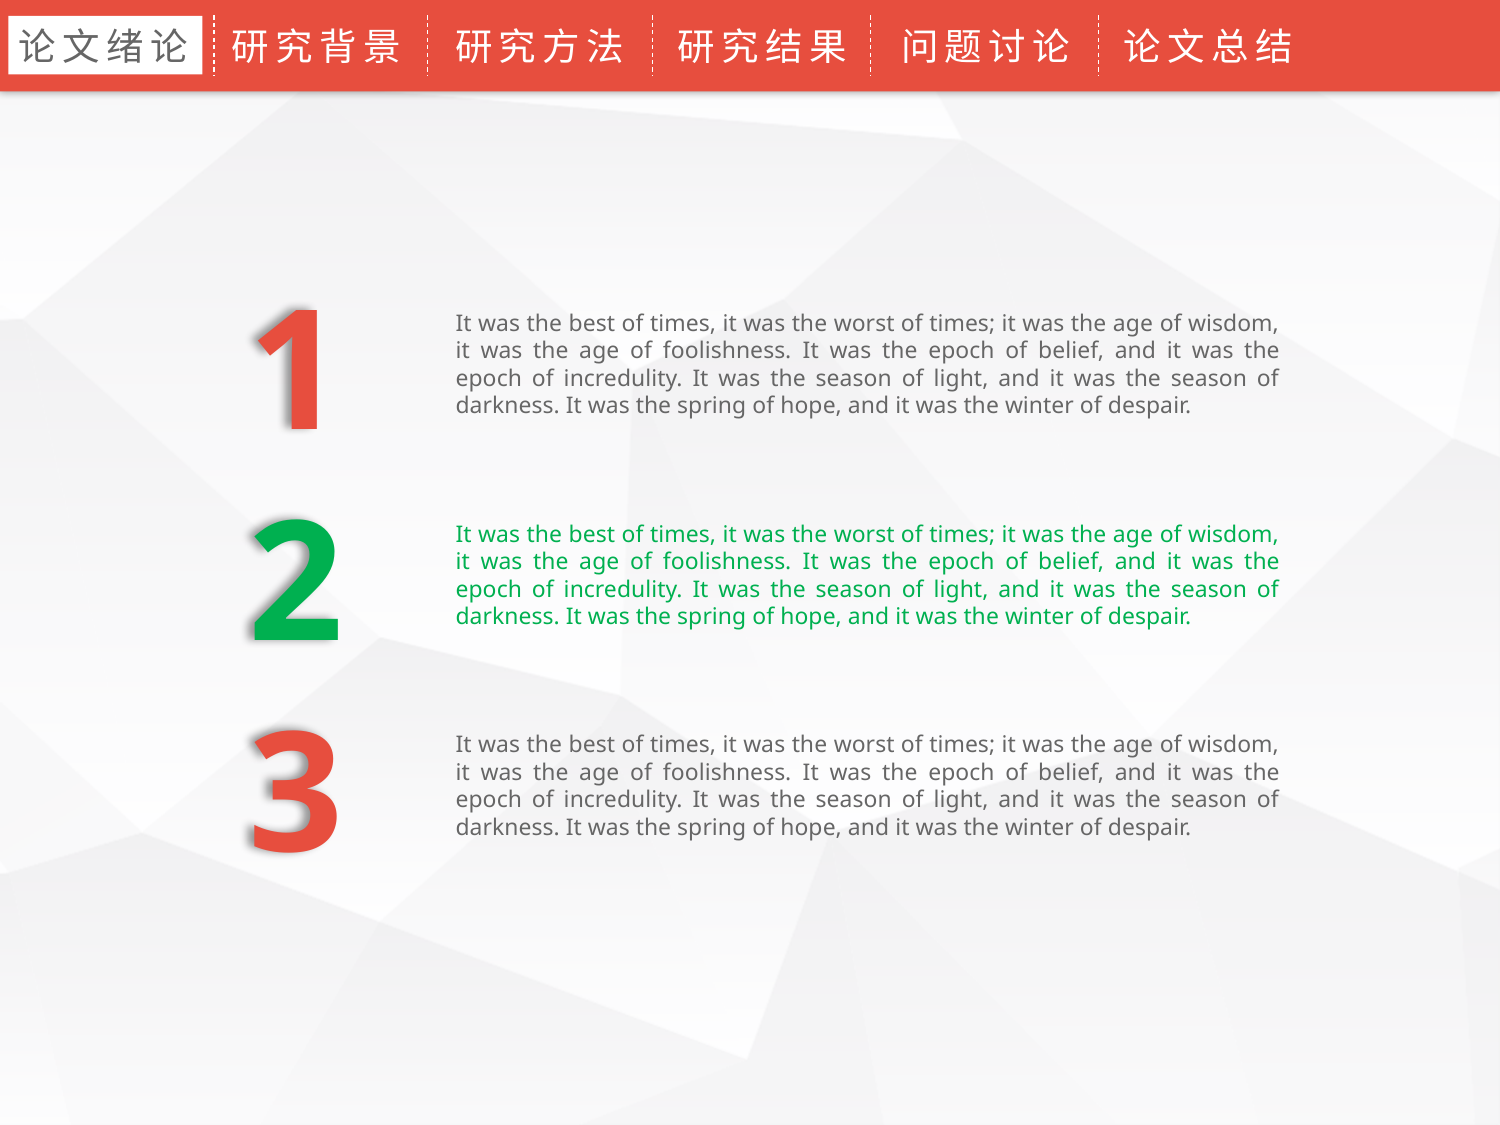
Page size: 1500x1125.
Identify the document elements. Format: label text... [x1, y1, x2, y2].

text_box 研究背景 [217, 15, 427, 76]
text_box 研究结果 [663, 15, 870, 76]
text_box It was the best of times, it was the worst of times; it was the age of wisdom, it was the age of foolishness. It was the epoch of belief, and it was the epoch of incredulity. It was the season of light, and it was the season of darkness. It was the spring of hope, and it was the winter of despair. [440, 722, 1295, 848]
text_box 3 [204, 677, 389, 892]
text_box [0, 0, 1500, 92]
picture [0, 92, 1500, 1125]
text_box 论文总结 [1109, 15, 1322, 76]
text_box 2 [204, 466, 389, 677]
text_box 研究结果 [871, 15, 876, 76]
text_box It was the best of times, it was the worst of times; it was the age of wisdom, it was the age of foolishness. It was the epoch of belief, and it was the epoch of incredulity. It was the season of light, and it was the season of darkness. It was the spring of hope, and it was the winter of despair. [440, 511, 1295, 637]
text_box 论文绪论 [4, 15, 213, 76]
text_box It was the best of times, it was the worst of times; it was the age of wisdom, it was the age of foolishness. It was the epoch of belief, and it was the epoch of incredulity. It was the season of light, and it was the season of darkness. It was the spring of hope, and it was the winter of despair. [440, 301, 1295, 426]
text_box 研究方法 [440, 15, 652, 76]
text_box 问题讨论 [886, 15, 1098, 76]
text_box 1 [204, 255, 389, 466]
